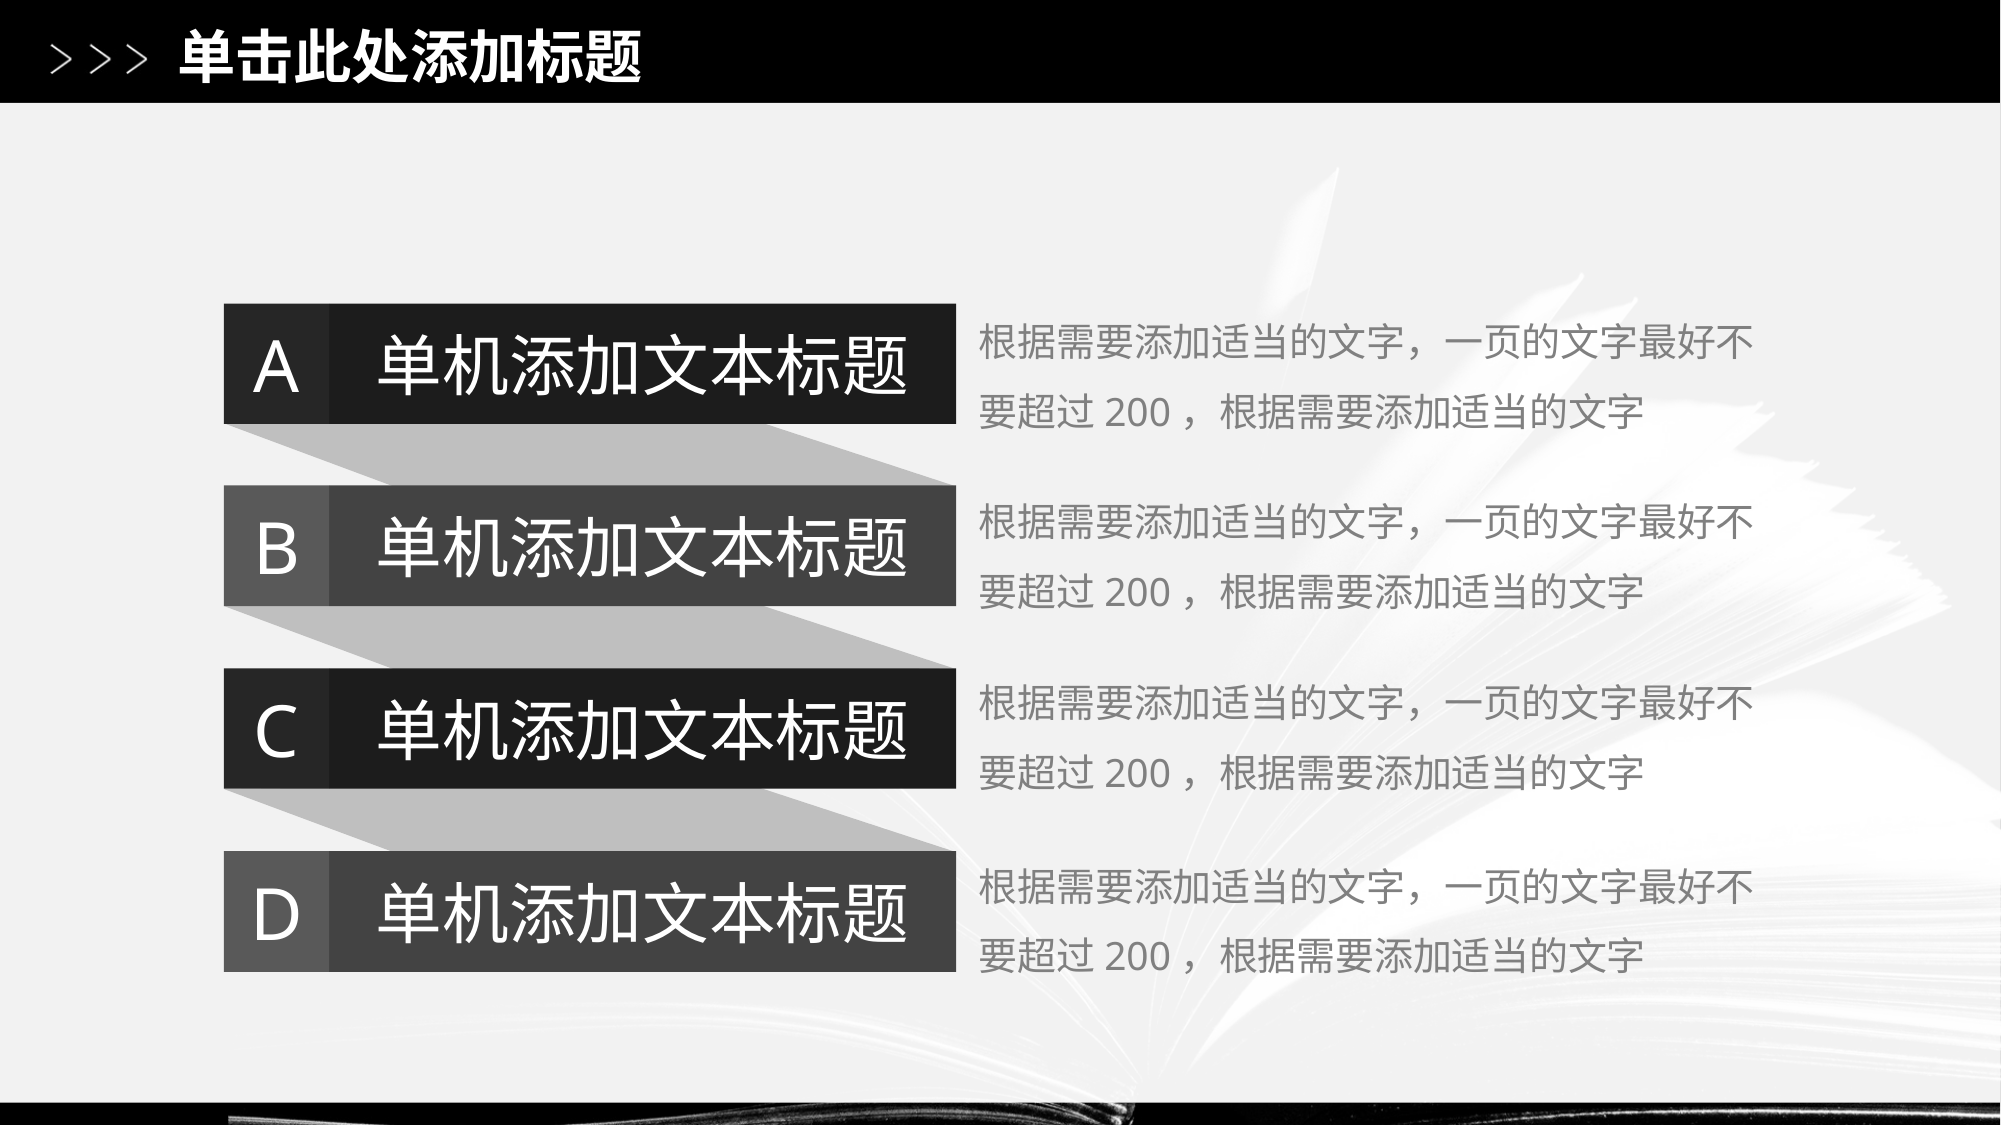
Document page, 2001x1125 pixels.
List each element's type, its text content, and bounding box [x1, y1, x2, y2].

title 单击此处添加标题 [162, 5, 1888, 115]
picture [0, 0, 2001, 1125]
text_box 根据需要添加适当的文字，一页的文字最好不要超过200，根据需要添加适当的文字 [960, 664, 1788, 786]
text_box 根据需要添加适当的文字，一页的文字最好不要超过200，根据需要添加适当的文字 [960, 484, 1788, 605]
text_box 根据需要添加适当的文字，一页的文字最好不要超过200，根据需要添加适当的文字 [960, 848, 1788, 969]
text_box 根据需要添加适当的文字，一页的文字最好不要超过200，根据需要添加适当的文字 [960, 303, 1788, 424]
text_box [223, 303, 960, 972]
